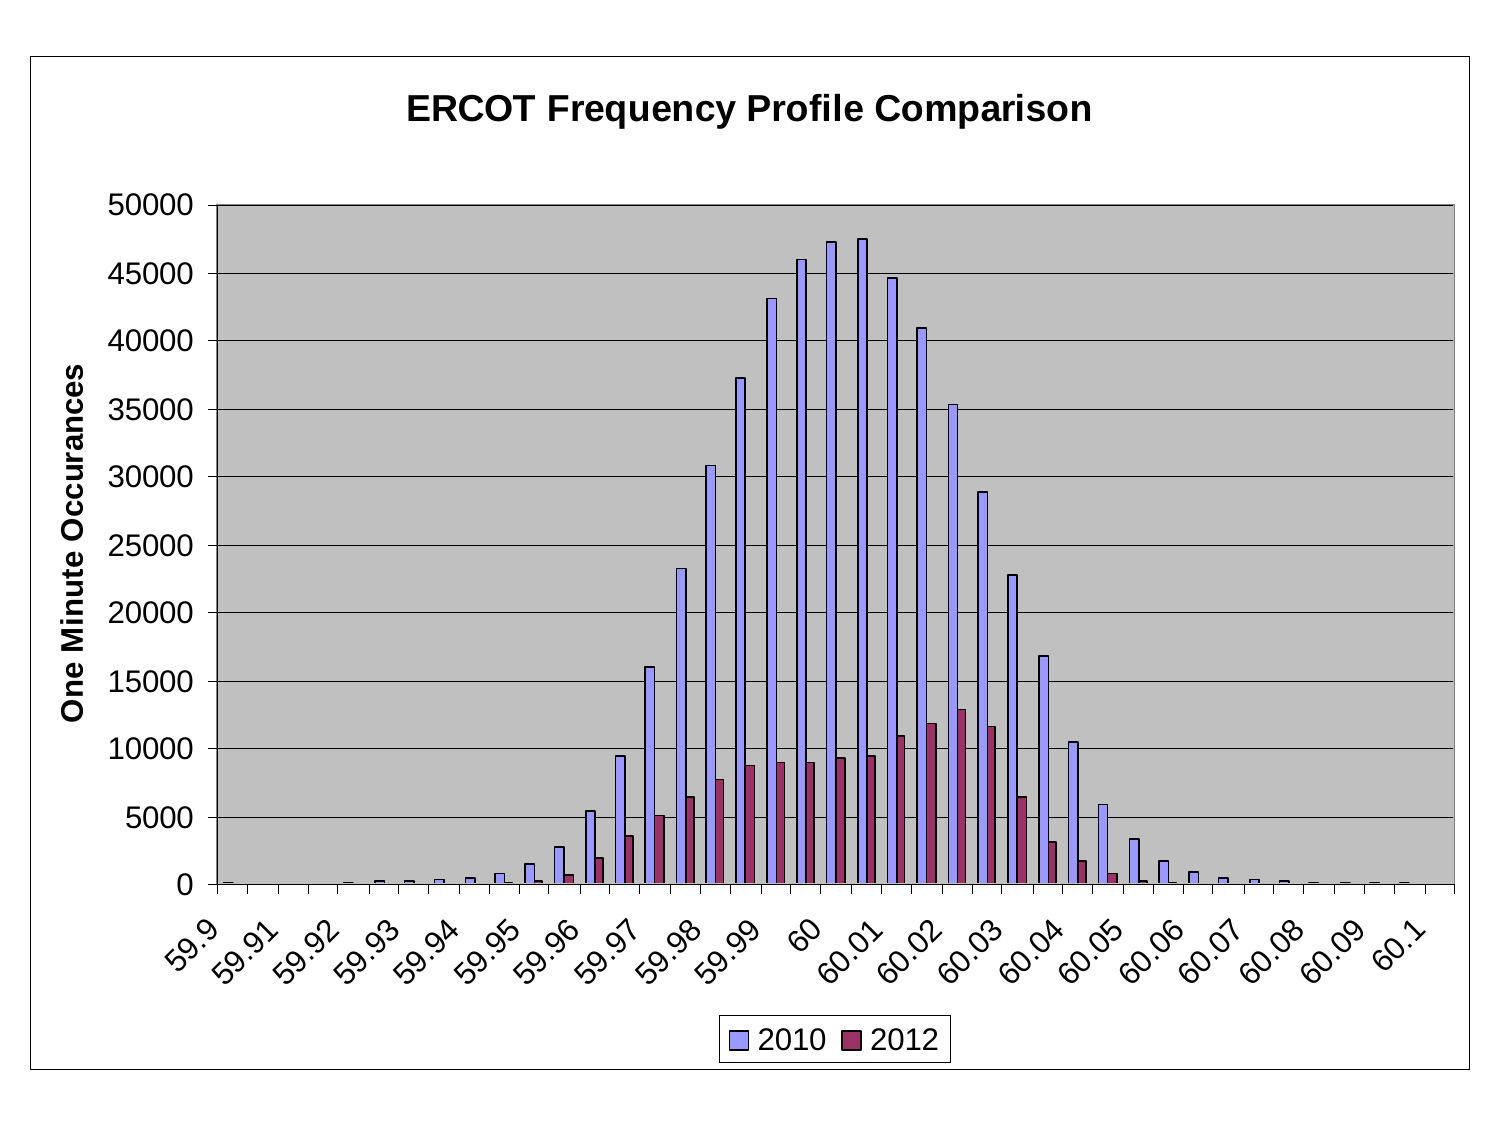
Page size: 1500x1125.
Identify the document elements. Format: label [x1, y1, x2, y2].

picture [21, 48, 1479, 1077]
